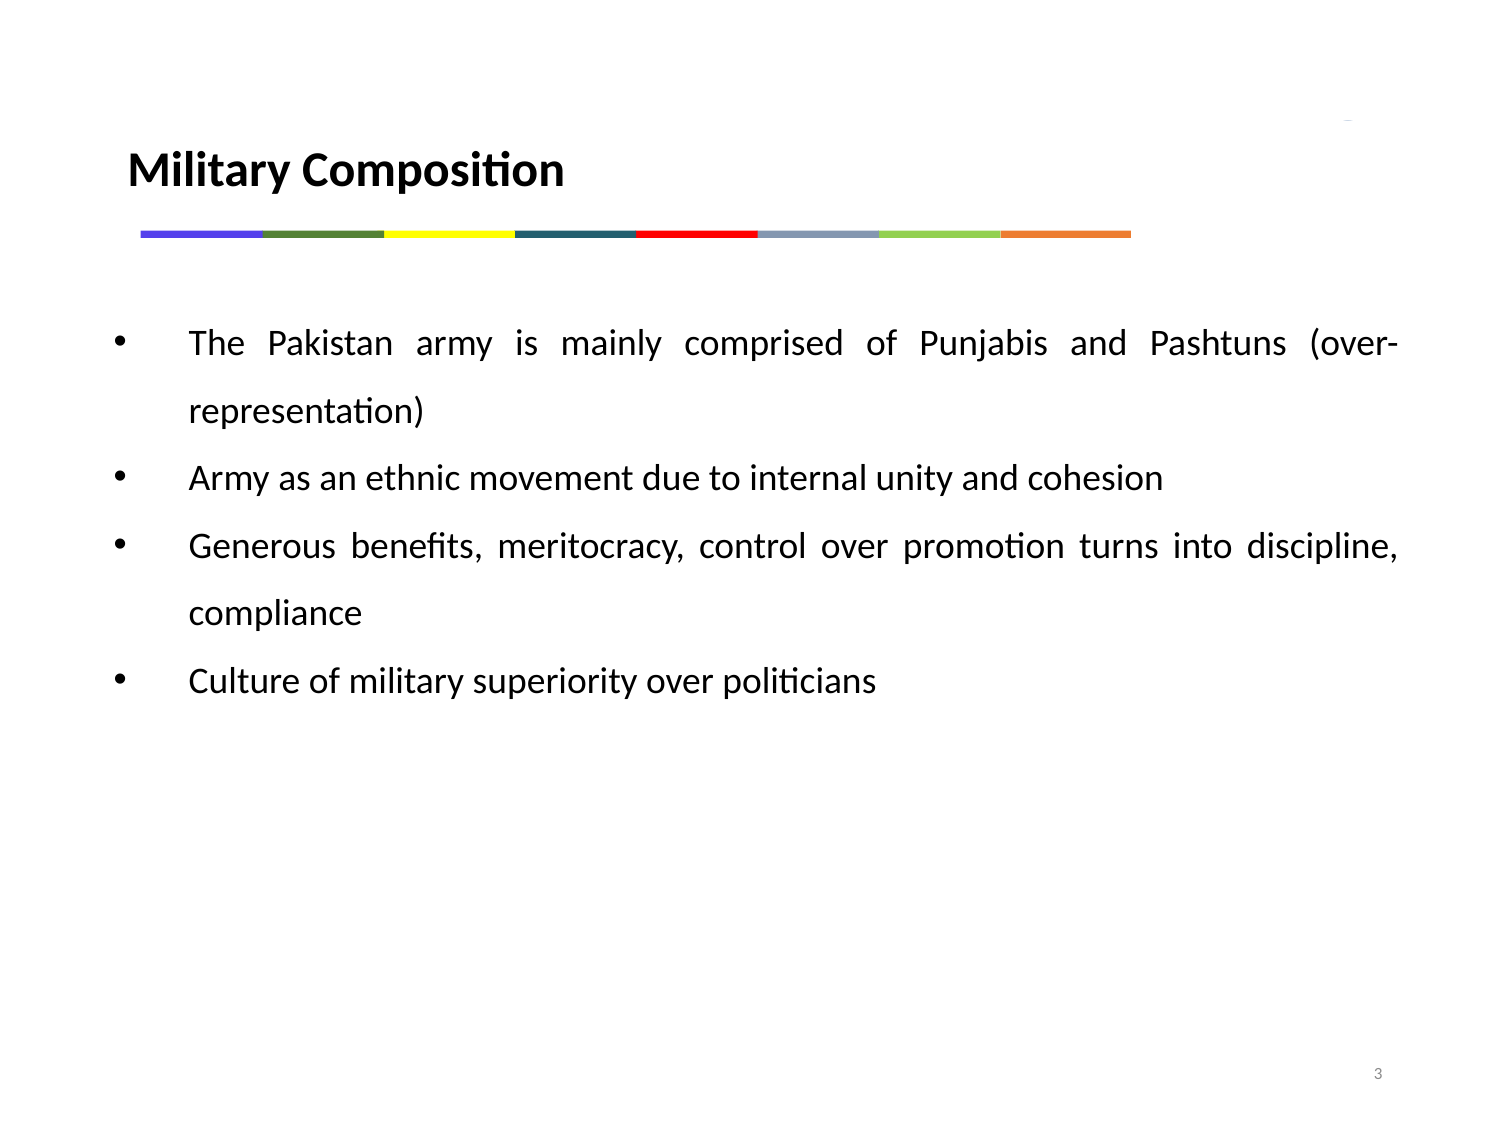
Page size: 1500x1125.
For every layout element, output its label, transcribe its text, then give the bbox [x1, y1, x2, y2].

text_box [140, 230, 1131, 239]
slide_number 3 [1060, 1042, 1398, 1103]
text_box Military Composition [112, 120, 1500, 276]
text_box The Pakistan army is mainly comprised of Punjabis and Pashtuns (over-representation) Army as an ethnic movement due to internal unity and cohesion Generous benefits, meritocracy, control over promotion turns into discipline, compliance Culture of military superiority over politicians [98, 288, 1415, 709]
